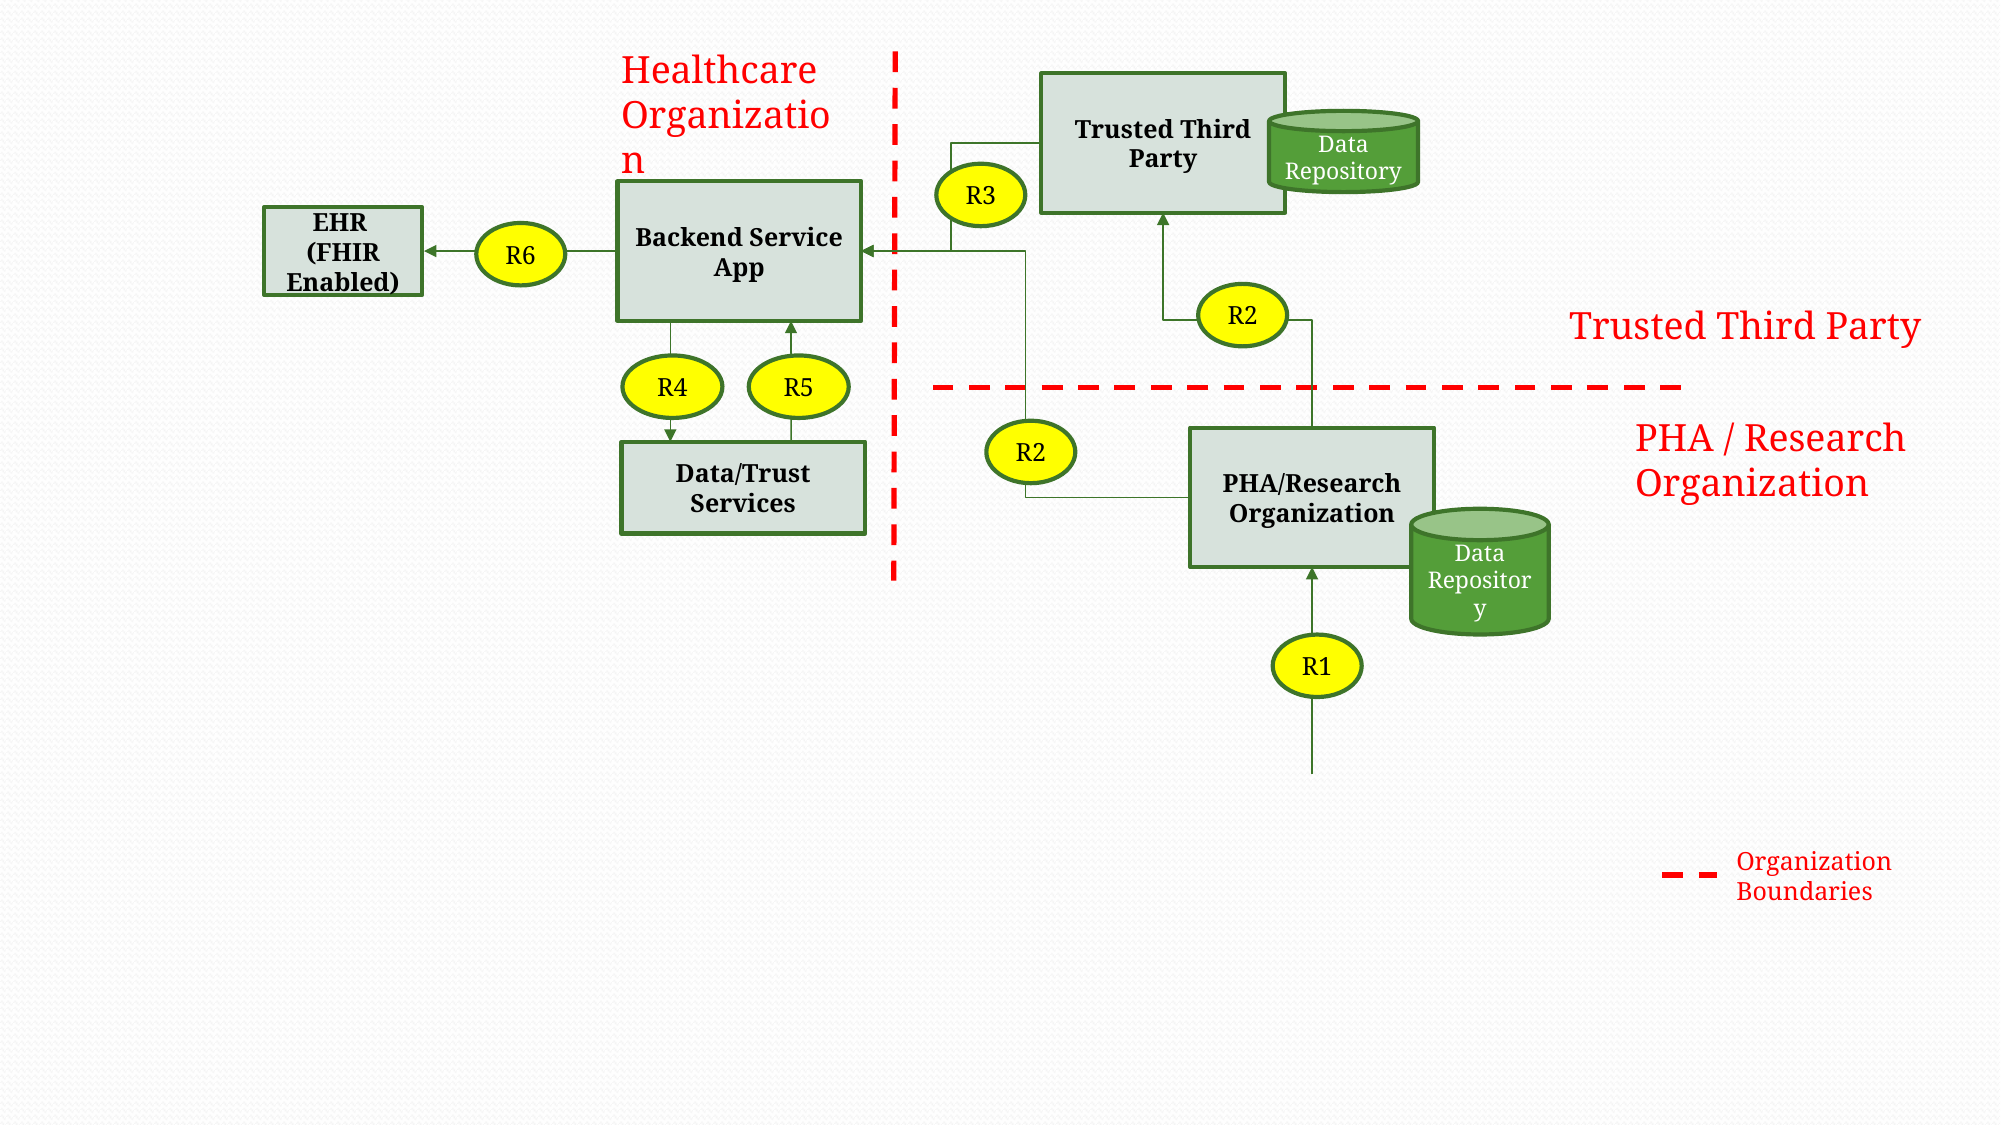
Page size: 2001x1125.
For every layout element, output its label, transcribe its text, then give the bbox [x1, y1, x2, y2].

text_box Trusted Third Party [1554, 294, 2000, 355]
text_box Data Repository [1409, 506, 1551, 637]
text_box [1129, 245, 1346, 395]
text_box PHA / Research Organization [1620, 406, 2000, 512]
text_box R4 [672, 353, 725, 421]
text_box R6 [474, 220, 567, 250]
text_box EHR (FHIR Enabled) [262, 205, 424, 297]
text_box Backend Service App [615, 189, 854, 323]
text_box R6 [474, 260, 567, 288]
text_box Organization Boundaries [1721, 838, 1979, 913]
text_box Healthcare Organization [606, 38, 863, 189]
text_box R5 [746, 354, 788, 420]
text_box R4 [620, 353, 667, 420]
text_box R1 [1270, 633, 1309, 699]
text_box Data/Trust Services [619, 440, 867, 536]
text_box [860, 250, 1191, 498]
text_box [860, 142, 1042, 250]
text_box Data Repository [1266, 108, 1421, 195]
text_box R1 [1314, 632, 1364, 700]
text_box Trusted Third Party [1039, 71, 1287, 215]
text_box R5 [794, 353, 851, 421]
text_box PHA/Research Organization [1188, 426, 1436, 569]
